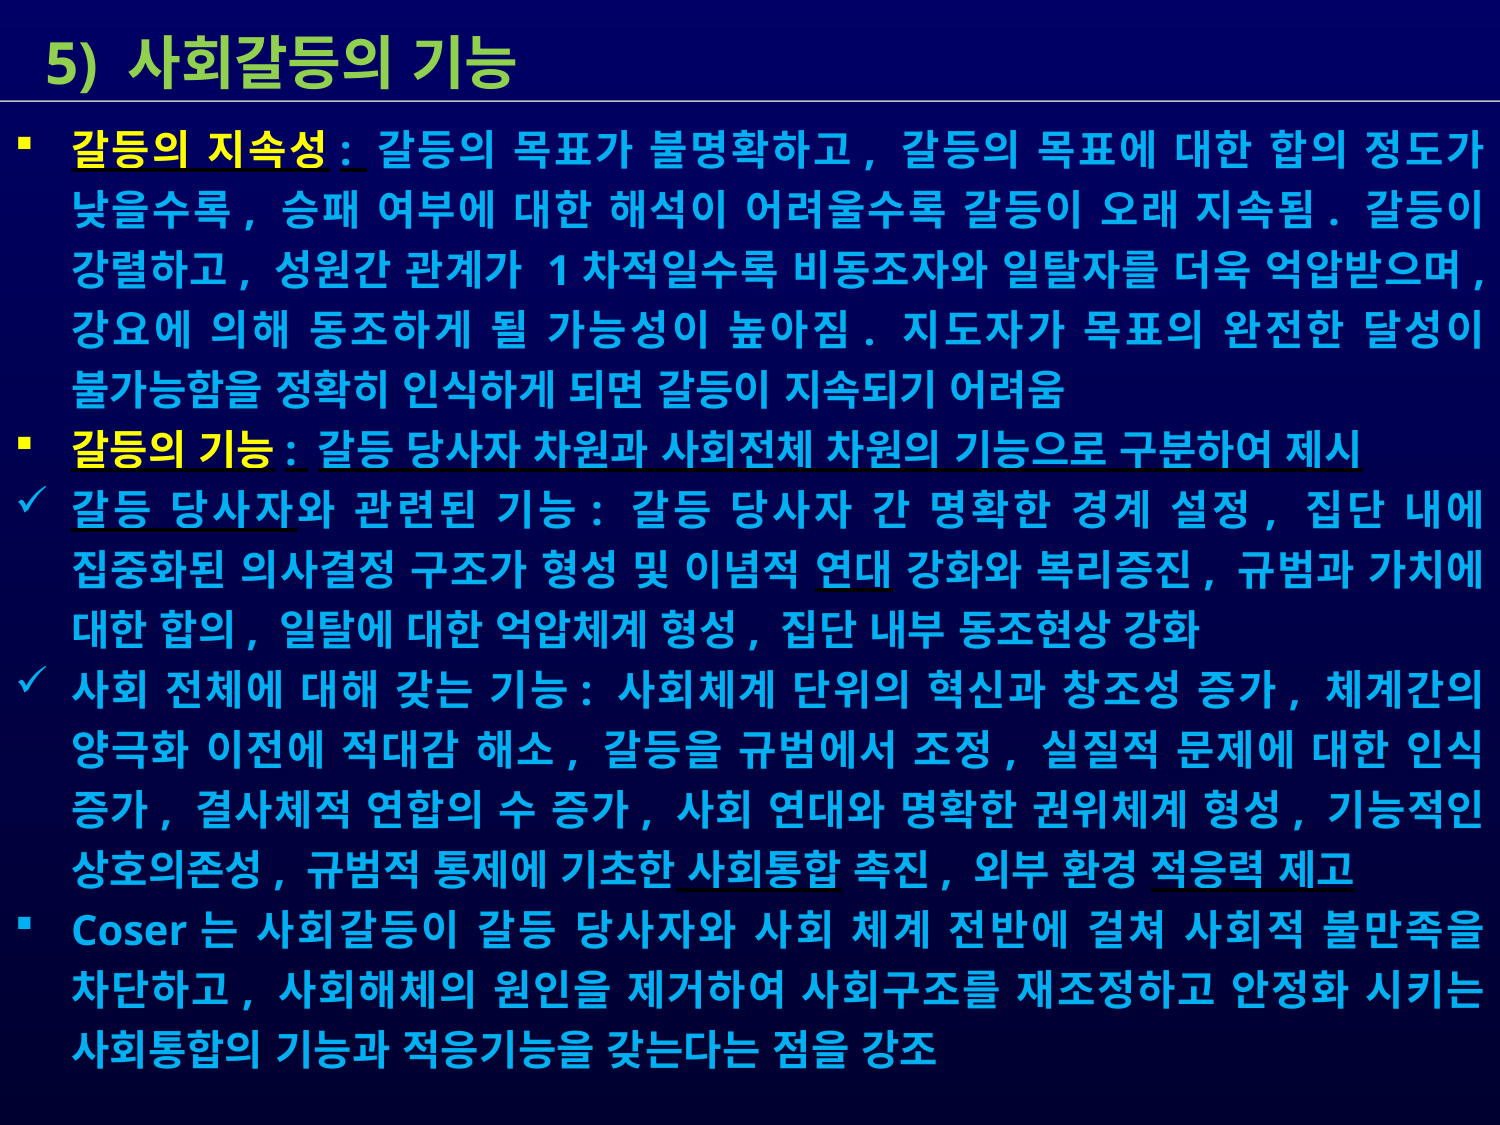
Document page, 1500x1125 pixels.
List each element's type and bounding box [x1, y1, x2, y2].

text_box [0, 18, 1500, 1083]
